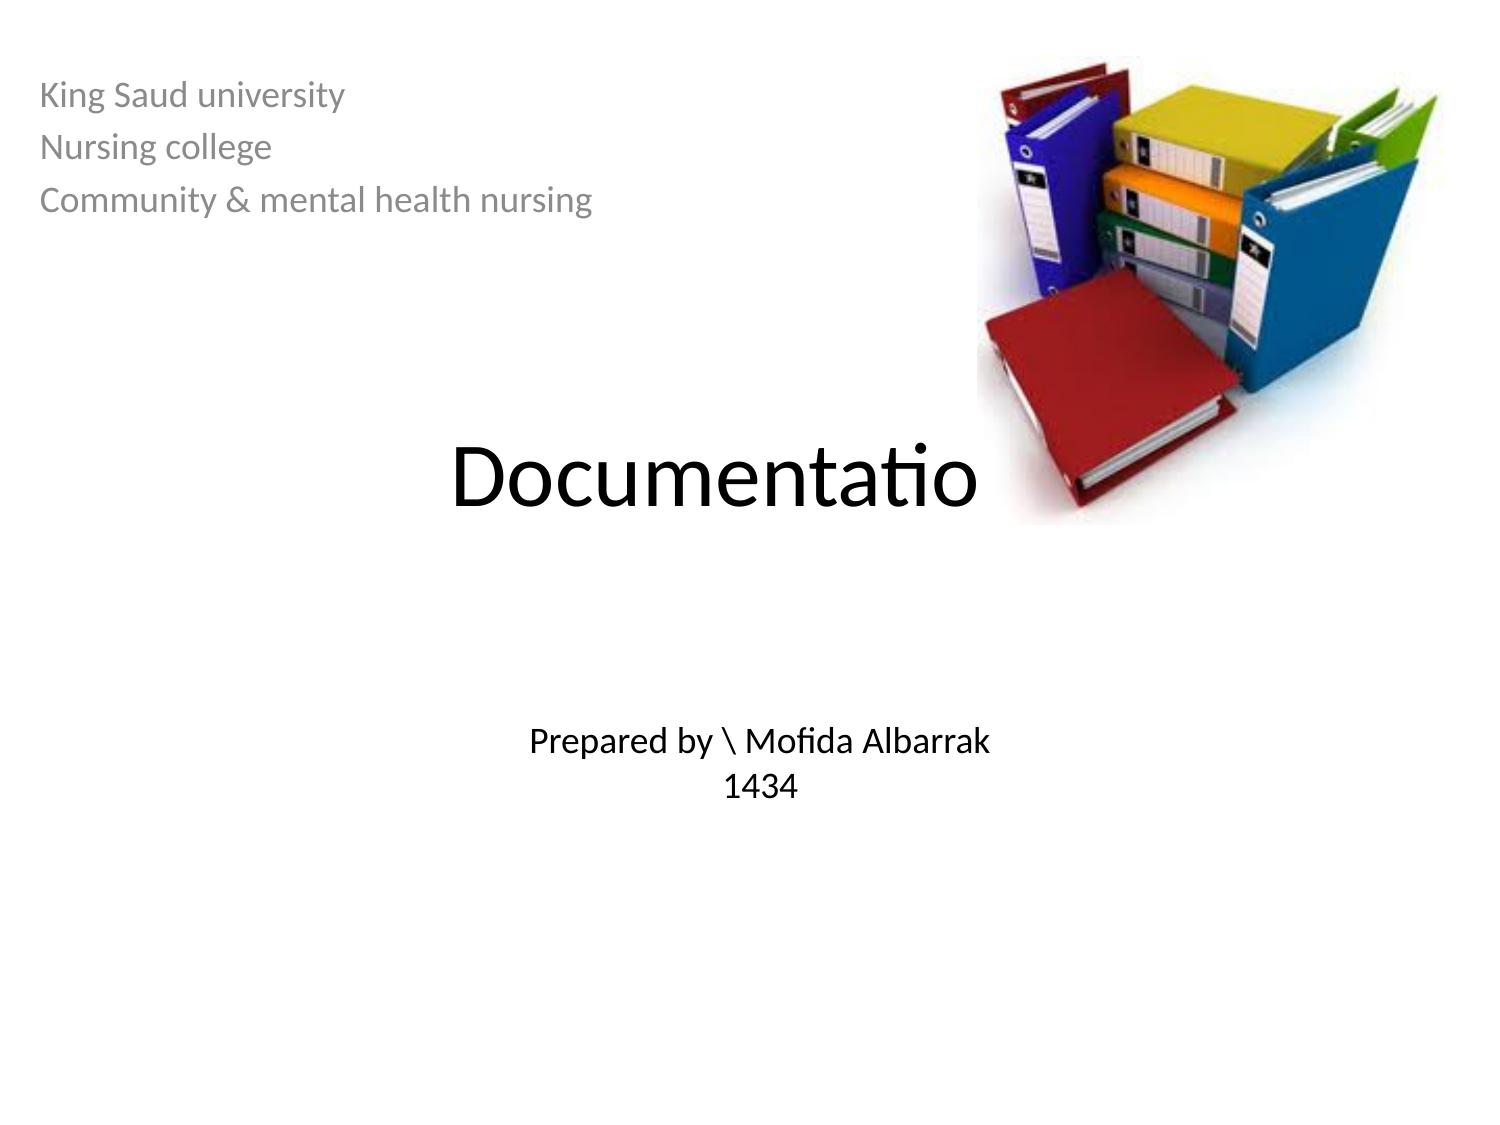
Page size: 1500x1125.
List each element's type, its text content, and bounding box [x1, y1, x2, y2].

text_box Prepared by \ Mofida Albarrak 1434 [310, 708, 1219, 813]
title Documentation [112, 350, 1388, 591]
subtitle King Saud university Nursing college Community & mental health nursing [24, 62, 971, 350]
picture [976, 55, 1446, 526]
